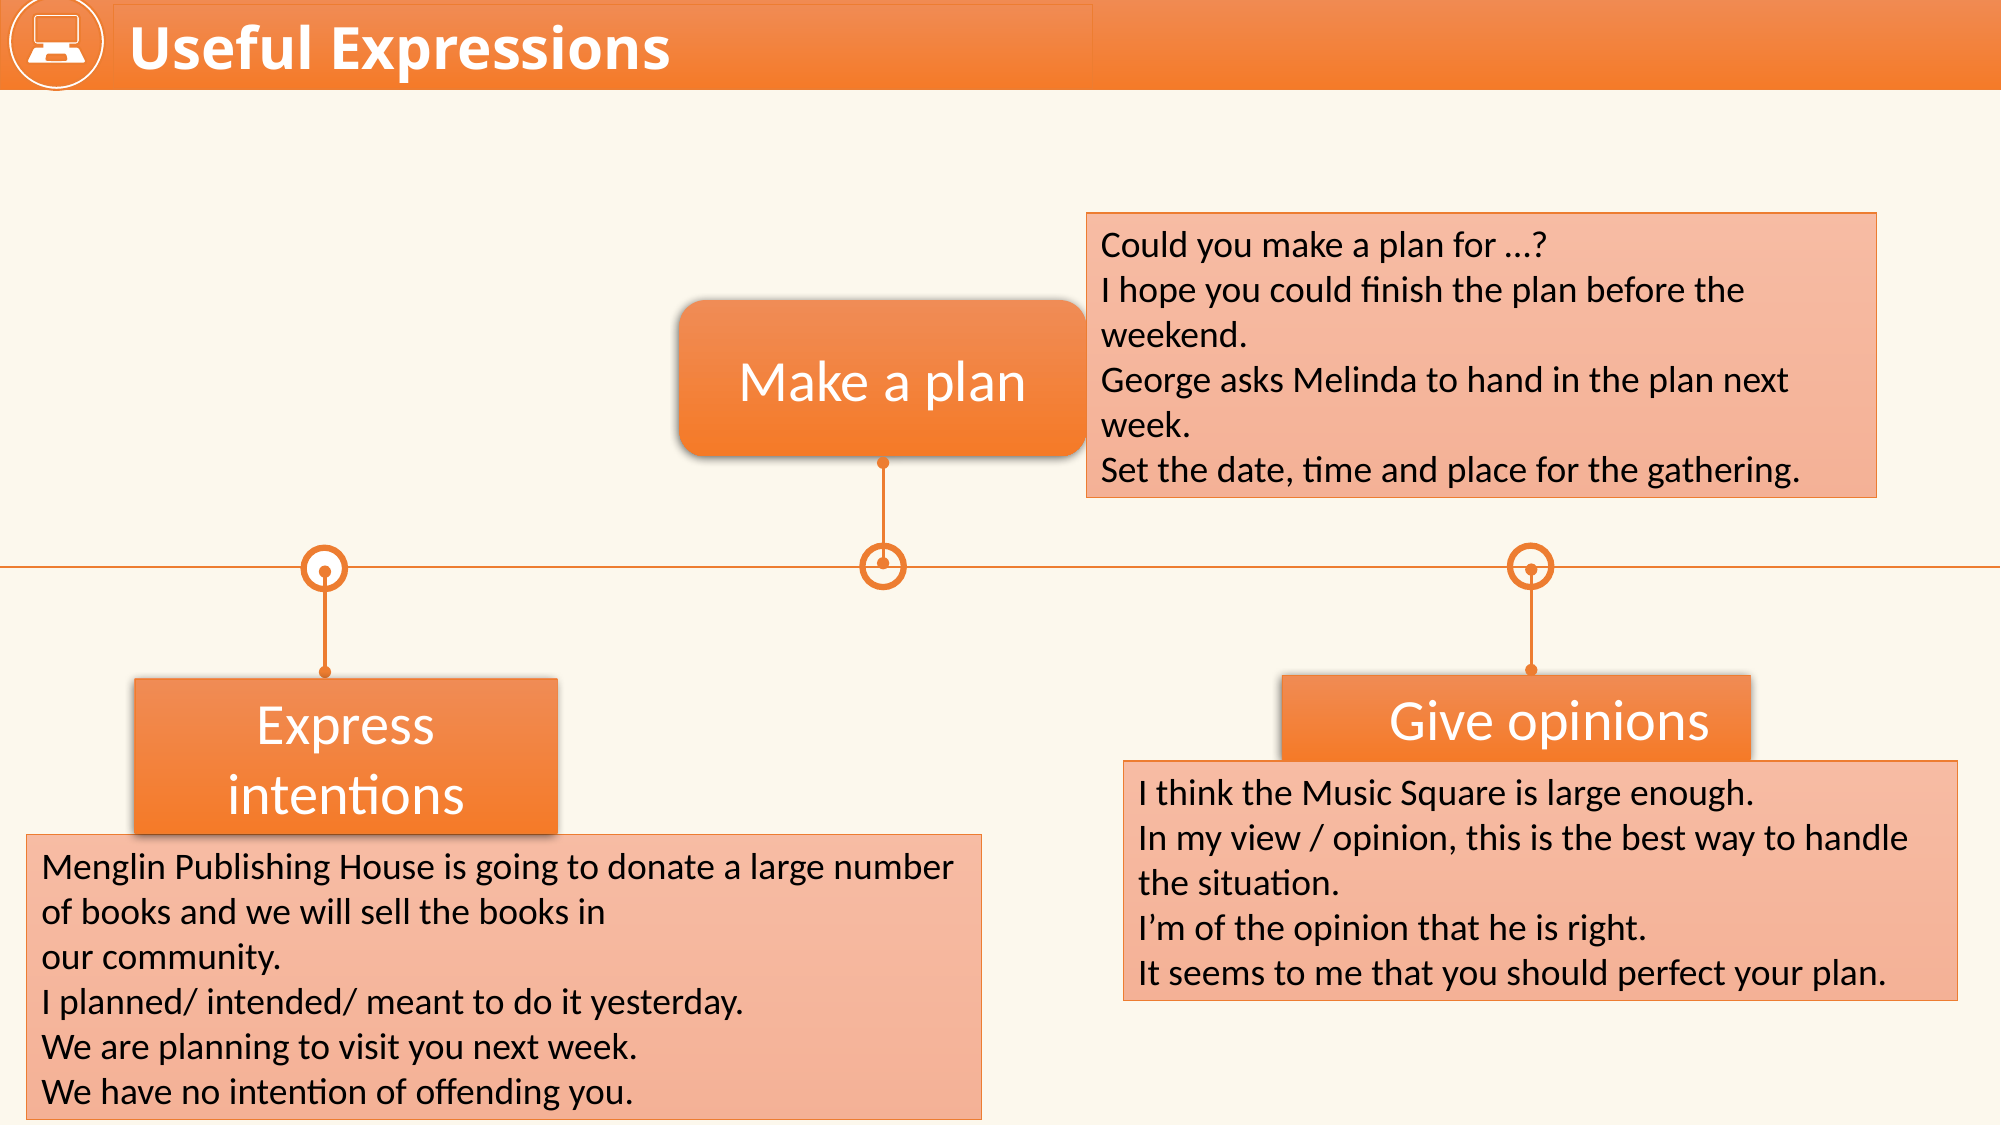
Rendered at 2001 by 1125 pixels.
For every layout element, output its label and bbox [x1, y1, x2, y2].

text_box [26, 678, 982, 1120]
text_box [303, 547, 346, 673]
text_box [105, 0, 2000, 90]
text_box [679, 213, 1877, 499]
text_box [0, 0, 8, 90]
text_box [1123, 675, 1958, 1002]
text_box [8, 0, 105, 90]
text_box [1509, 545, 1552, 670]
text_box [862, 462, 904, 587]
